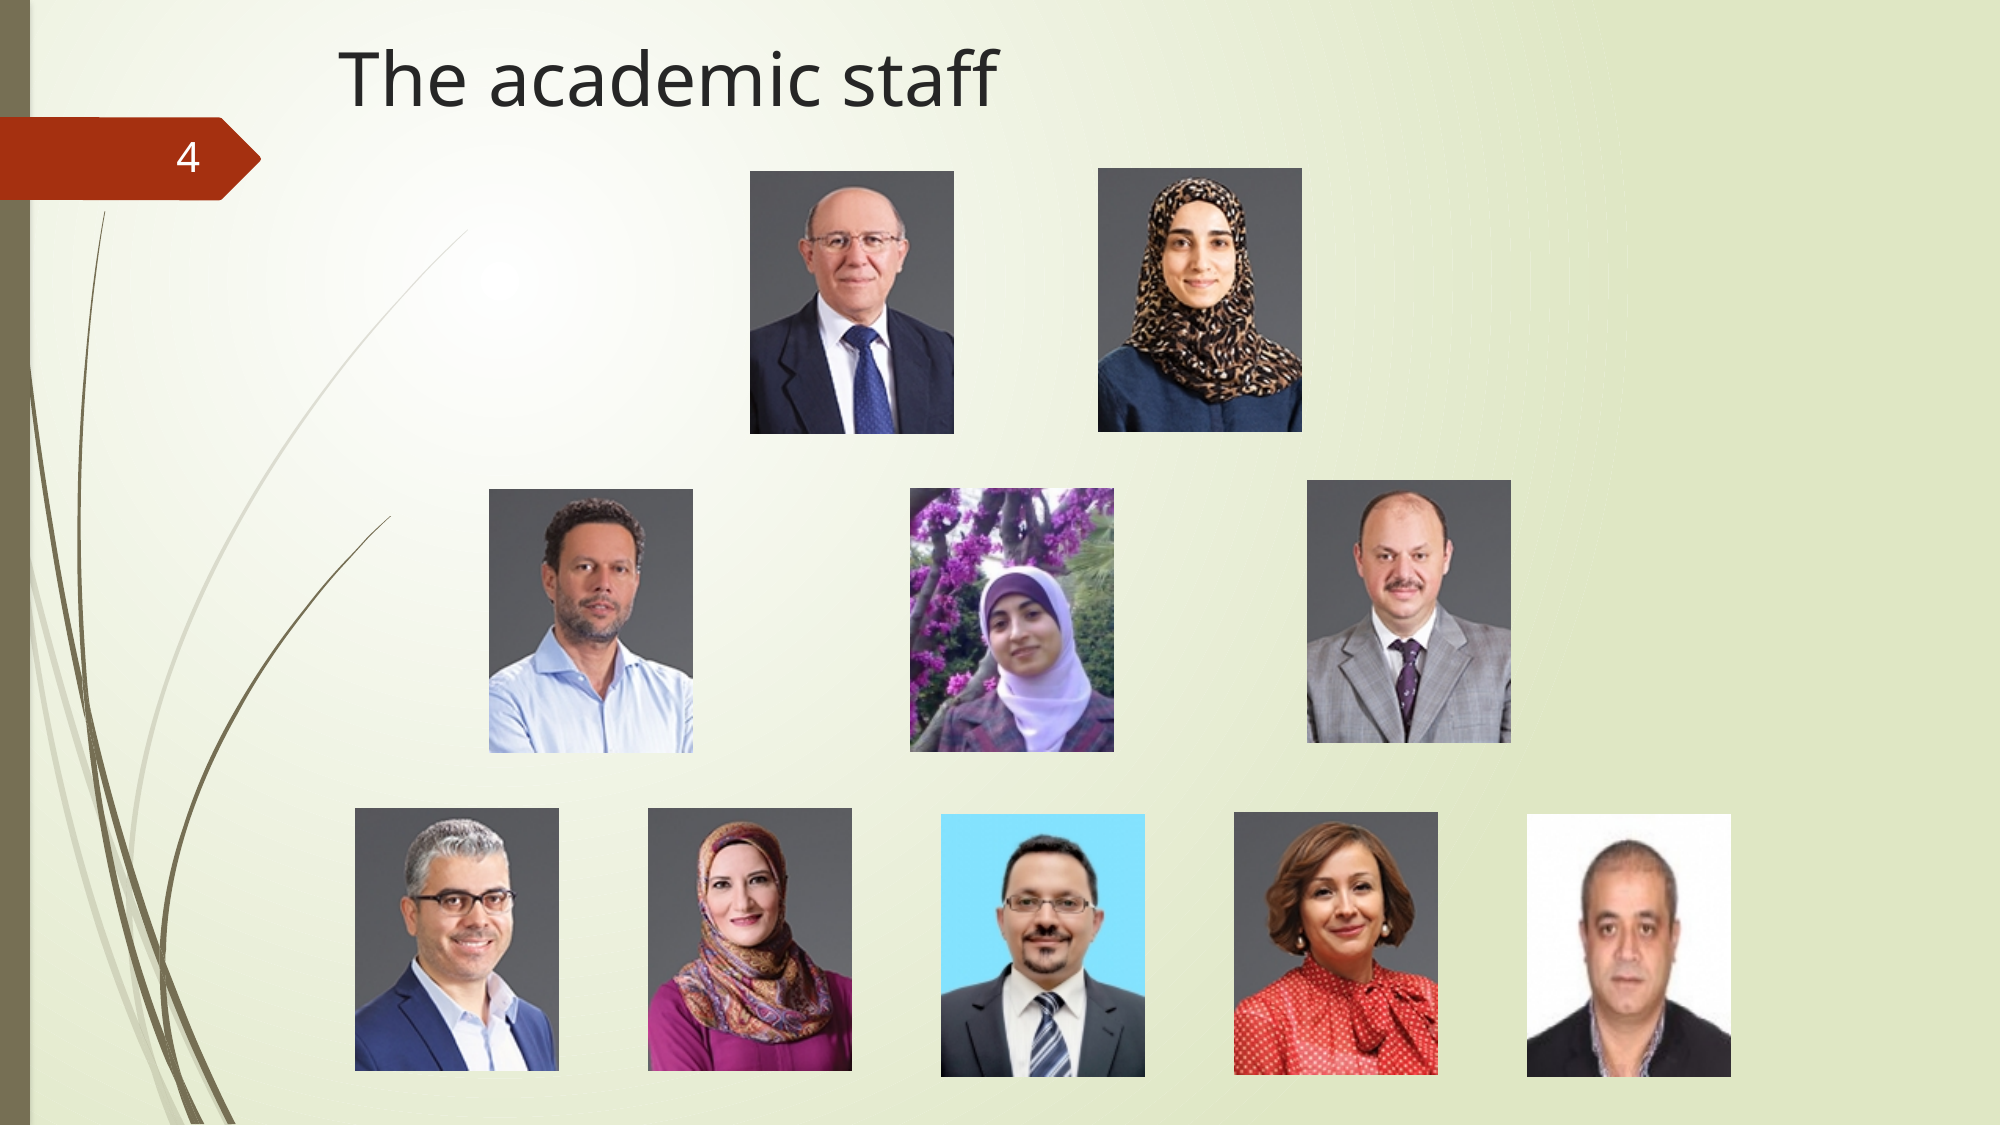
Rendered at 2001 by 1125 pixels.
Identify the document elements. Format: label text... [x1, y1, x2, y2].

picture [648, 808, 852, 1072]
picture [1527, 814, 1732, 1078]
picture [1234, 812, 1439, 1076]
picture [749, 170, 954, 434]
picture [941, 814, 1145, 1078]
title The academic staff [323, 24, 1786, 235]
slide_number 4 [87, 129, 216, 190]
picture [909, 488, 1114, 752]
picture [355, 808, 559, 1072]
picture [1098, 168, 1302, 432]
picture [488, 489, 693, 753]
picture [1307, 480, 1511, 744]
